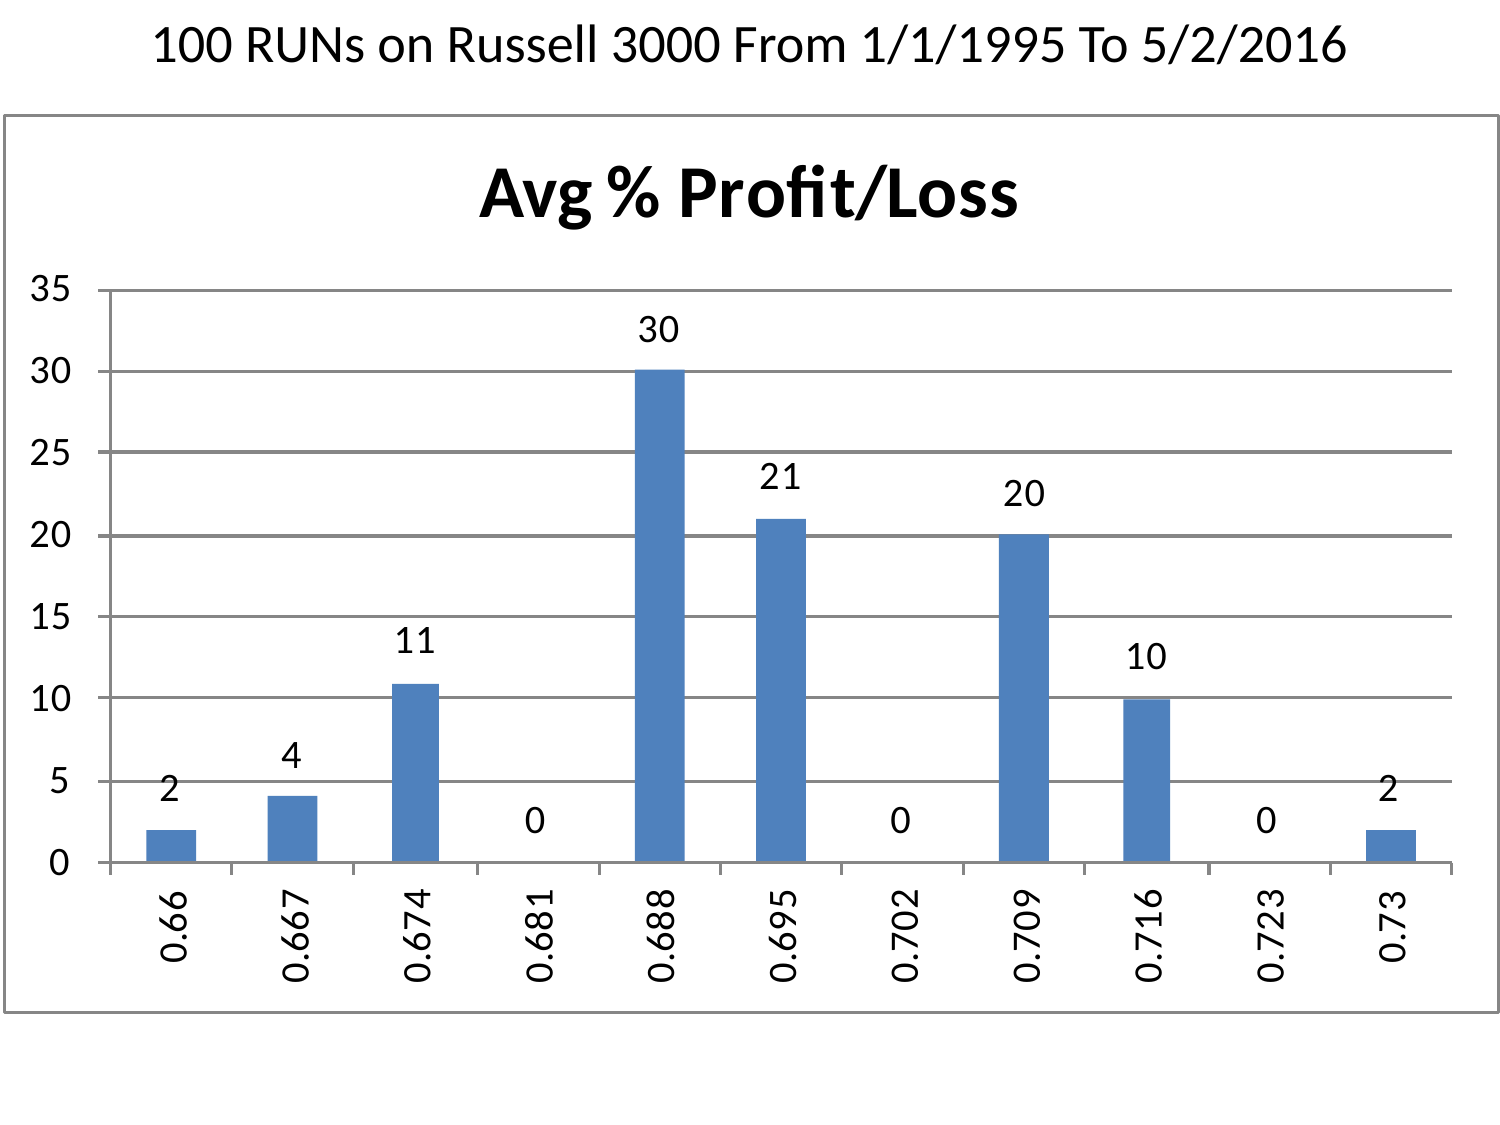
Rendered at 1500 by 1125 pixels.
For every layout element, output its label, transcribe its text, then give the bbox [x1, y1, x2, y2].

text_box 100 RUNs on Russell 3000 From 1/1/1995 To 5/2/2016 [0, 0, 1500, 81]
picture [0, 110, 1500, 1014]
